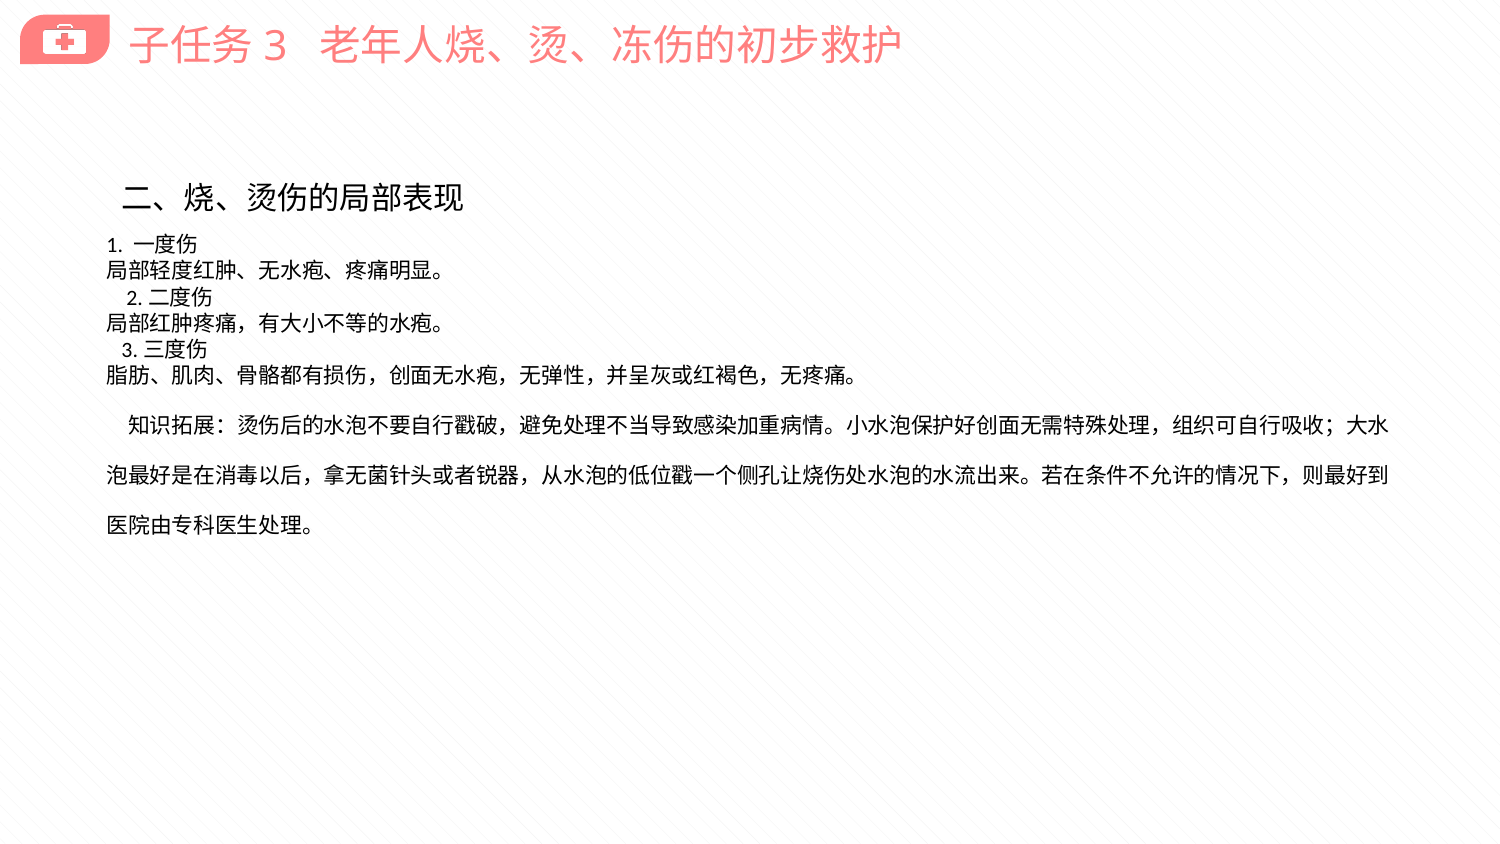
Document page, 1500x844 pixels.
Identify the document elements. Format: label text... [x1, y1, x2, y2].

text_box 二、烧、烫伤的局部表现 [43, 170, 878, 223]
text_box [19, 11, 944, 78]
text_box 1. 一度伤 局部轻度红肿、无水疱、疼痛明显。 2.二度伤 局部红肿疼痛，有大小不等的水疱。 3.三度伤 脂肪、肌肉、骨骼都有损伤，创面无水疱，无弹性，并呈灰或红褐色，无疼痛。 知识拓展：烫伤后的水泡不要自行戳破，避免处理不当导致感染加重病情。小水泡保护好创面无需特殊处理，组织可自行吸收；大水泡最好是在消毒以后，拿无菌针头或者锐器，从水泡的低位戳一个侧孔让烧伤处水泡的水流出来。若在条件不允许的情况下，则最好到医院由专科医生处理。 [91, 223, 1408, 545]
